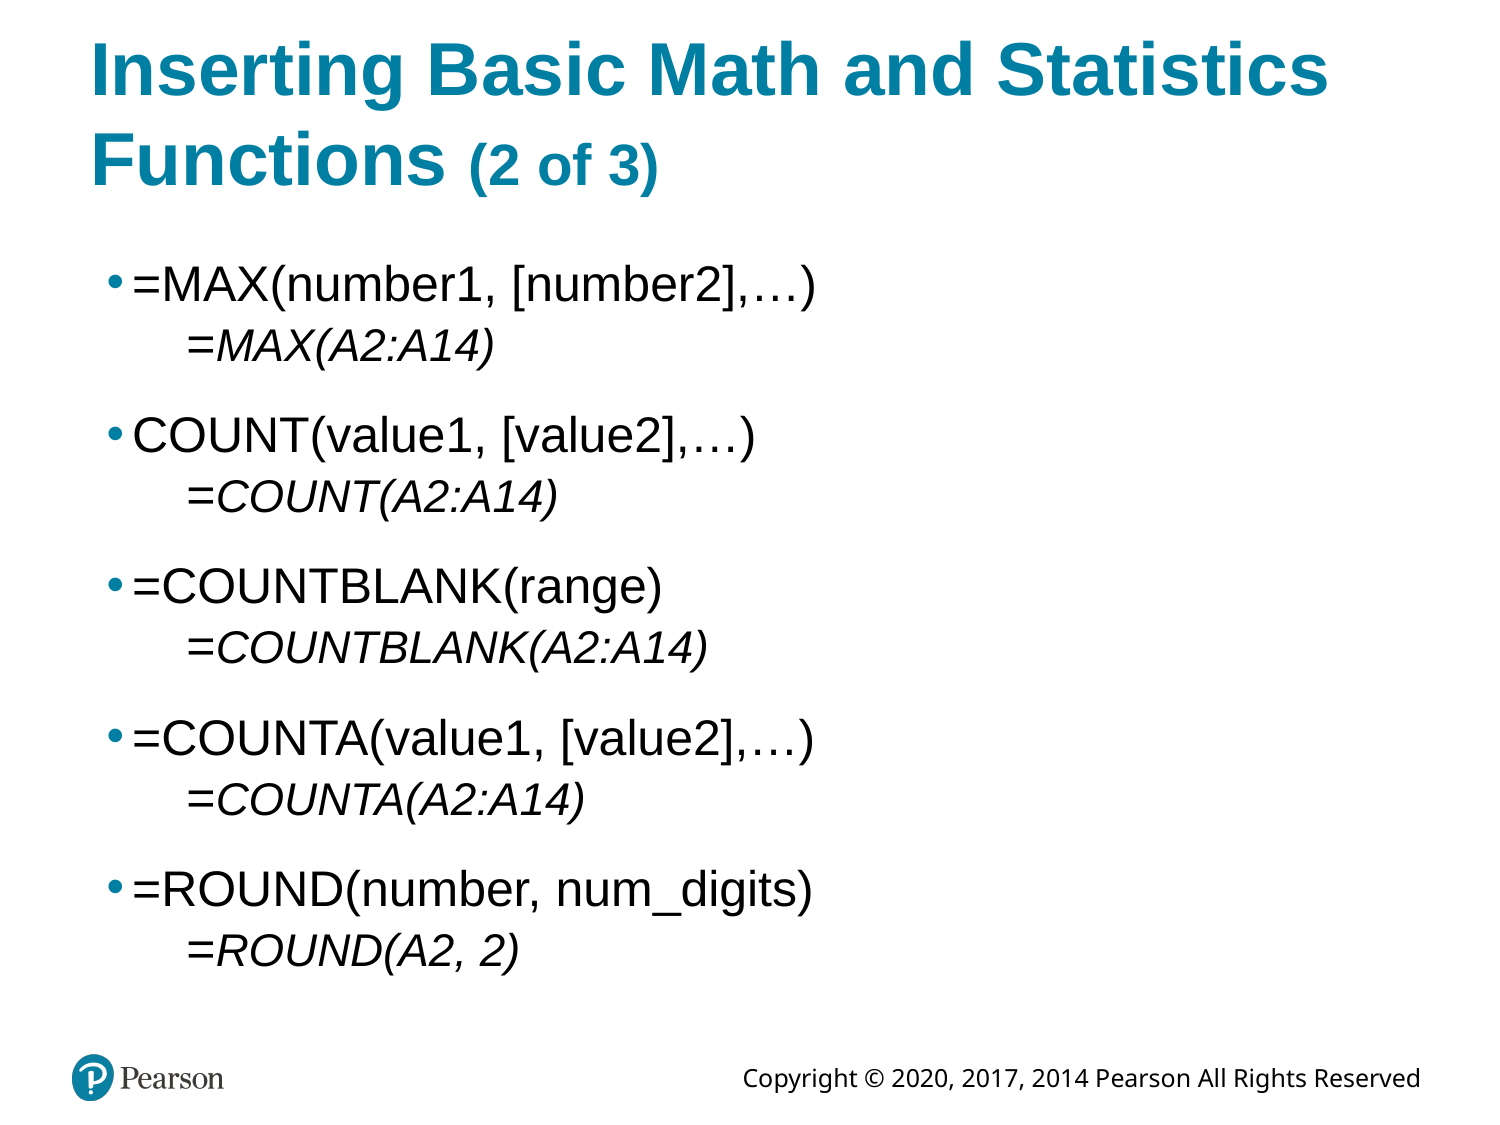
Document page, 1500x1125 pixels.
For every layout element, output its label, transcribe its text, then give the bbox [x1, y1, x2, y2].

title Inserting Basic Math and Statistics Functions (2 of 3) [75, 35, 1425, 216]
picture [98, 1054, 224, 1101]
picture [80, 1063, 106, 1088]
list =MAX(number1, [number2],…) =MAX(A2:A14) COUNT(value1, [value2],…) =COUNT(A2:A14) =COUNTBLANK(range) =COUNTBLANK(A2:A14) =COUNTA(value1, [value2],…) =COUNTA(A2:A14) =ROUND(number, num_digits) =ROUND(A2, 2) [75, 236, 1426, 991]
picture [72, 1054, 88, 1070]
picture [72, 1087, 83, 1101]
